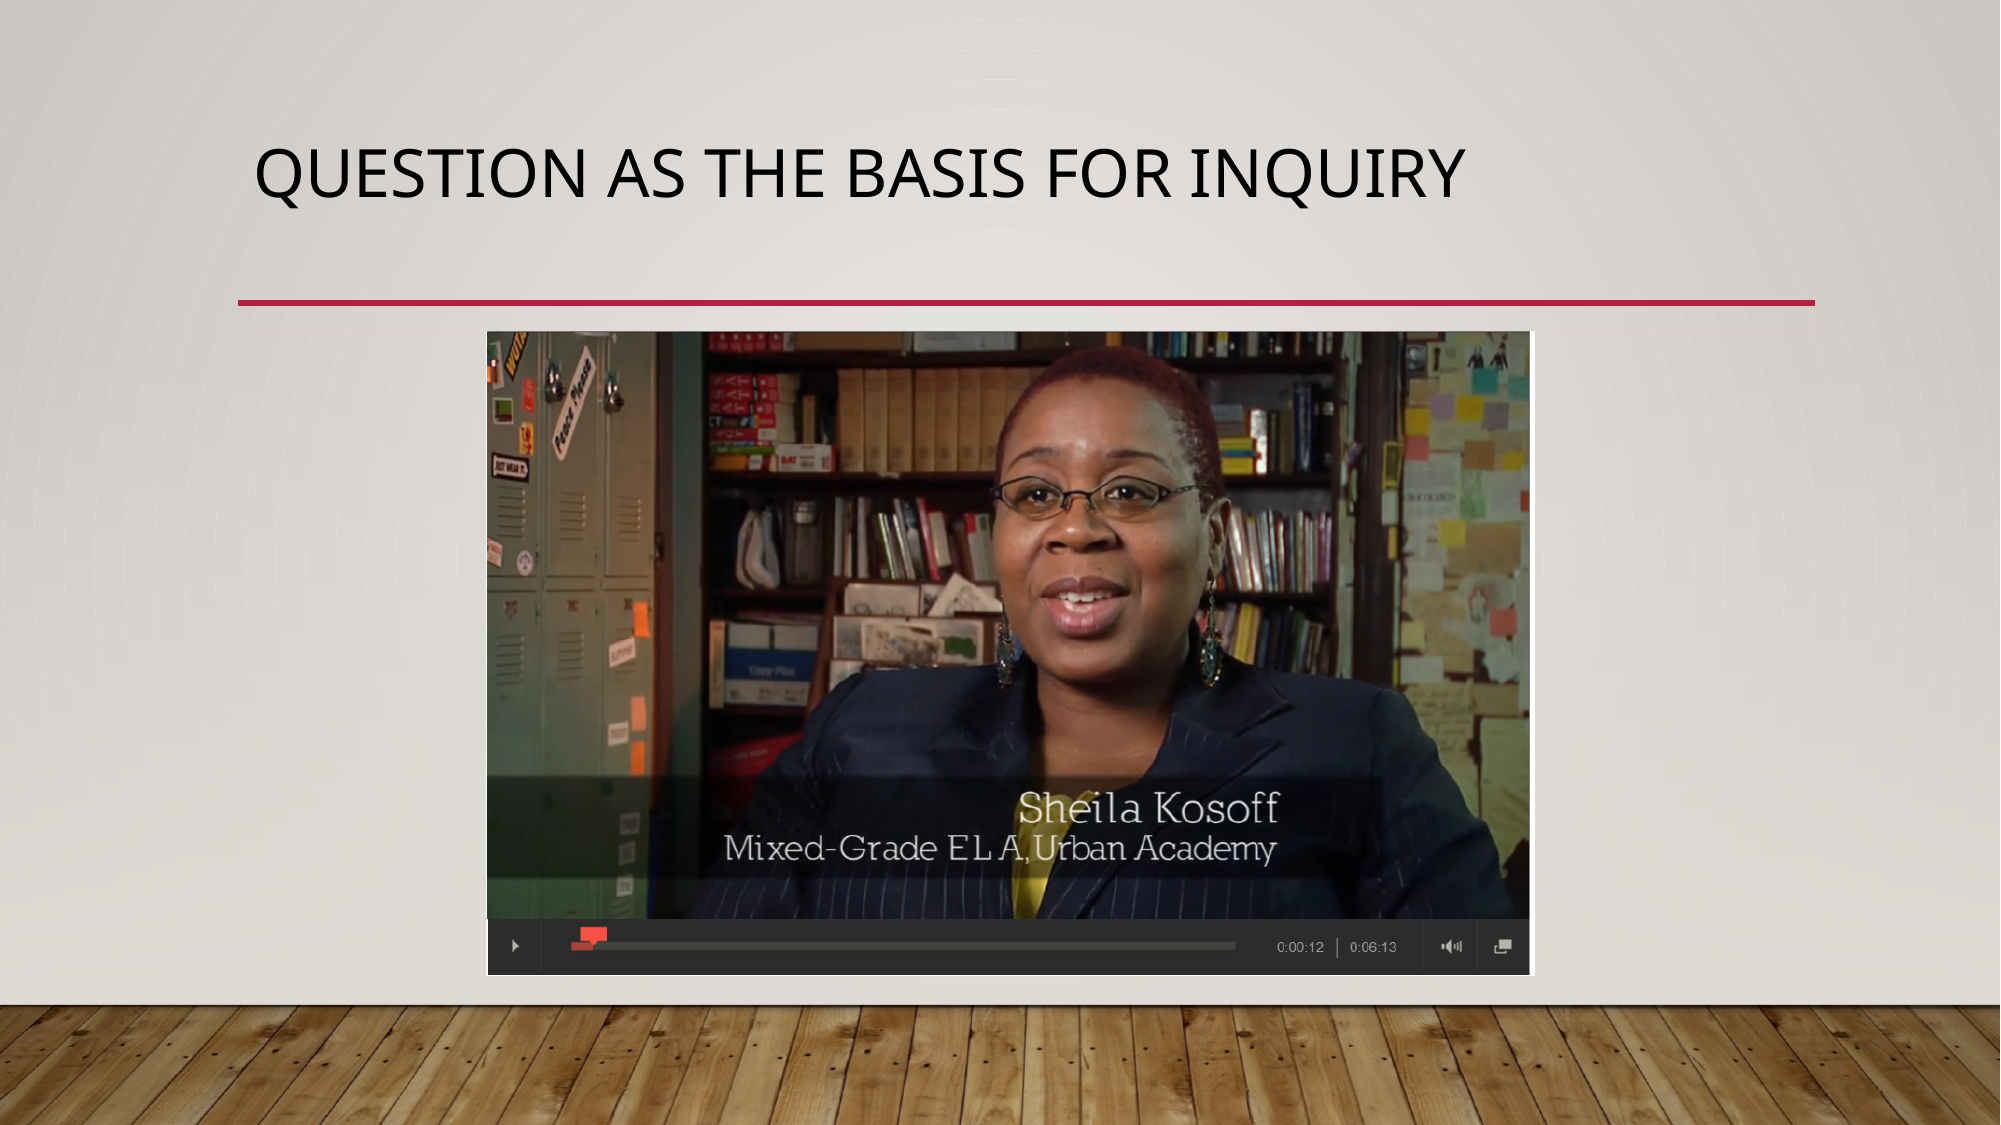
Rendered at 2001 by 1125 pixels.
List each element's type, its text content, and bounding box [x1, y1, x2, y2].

picture [0, 1005, 2000, 1125]
title QUESTION AS THE BASIS FOR INQUIRY [238, 131, 1814, 305]
picture [486, 330, 1536, 976]
